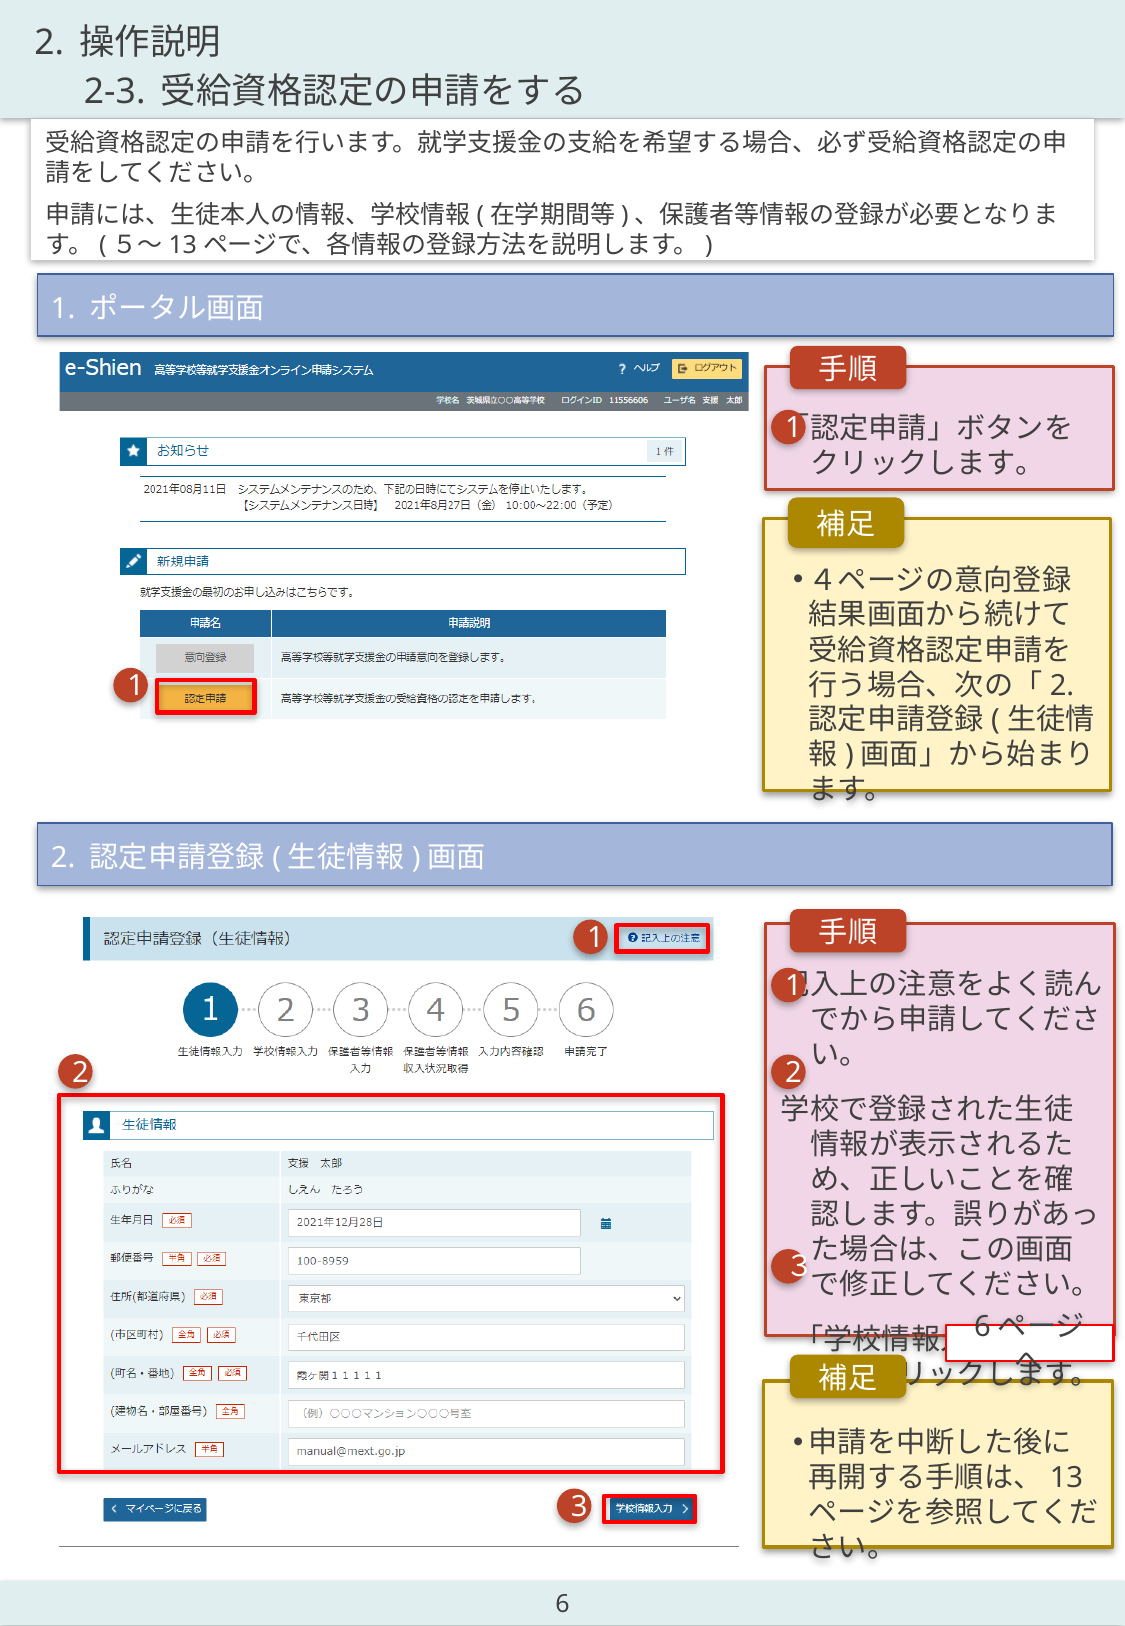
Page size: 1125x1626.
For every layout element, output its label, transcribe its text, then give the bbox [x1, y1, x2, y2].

text_box 2. 認定申請登録(生徒情報)画面 [37, 822, 1113, 886]
text_box 「認定申請」ボタンをクリックします。 [765, 366, 1114, 490]
text_box 補足 [789, 1354, 907, 1399]
text_box 補足 [787, 497, 905, 548]
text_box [114, 658, 148, 706]
list 2. 操作説明 2-3. 受給資格認定の申請をする [19, 0, 1107, 119]
text_box 1. ポータル画面 [37, 273, 1114, 337]
text_box 手順 [789, 345, 907, 390]
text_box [557, 1479, 591, 1527]
text_box 6ページへ [945, 1324, 1114, 1361]
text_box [771, 1240, 805, 1287]
text_box 受給資格認定の申請を行います。就学支援金の支給を希望する場合、必ず受給資格認定の申請をしてください。 申請には、生徒本人の情報、学校情報(在学期間等)、保護者等情報の登録が必要となります。(５～13ページで、各情報の登録方法を説明します。) [30, 118, 1095, 261]
picture [59, 901, 739, 1548]
text_box ４ページの意向登録結果画面から続けて受給資格認定申請を行う場合、次の「2.認定申請登録(生徒情報)画面」から始まります。 [763, 518, 1111, 791]
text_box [771, 400, 805, 448]
text_box 手順 [789, 909, 907, 953]
text_box 申請を中断した後に再開する手順は、13ページを参照してください。 [763, 1380, 1113, 1548]
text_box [771, 1045, 805, 1093]
text_box 記入上の注意をよく読んでから申請してください。 学校で登録された生徒情報が表示されるため、正しいことを確認します。誤りがあった場合は、この画面で修正してください。 「学校情報入力」ボタンをクリックします。 [765, 922, 1115, 1336]
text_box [573, 910, 607, 958]
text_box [771, 958, 805, 1006]
picture [59, 351, 749, 739]
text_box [58, 1045, 92, 1092]
